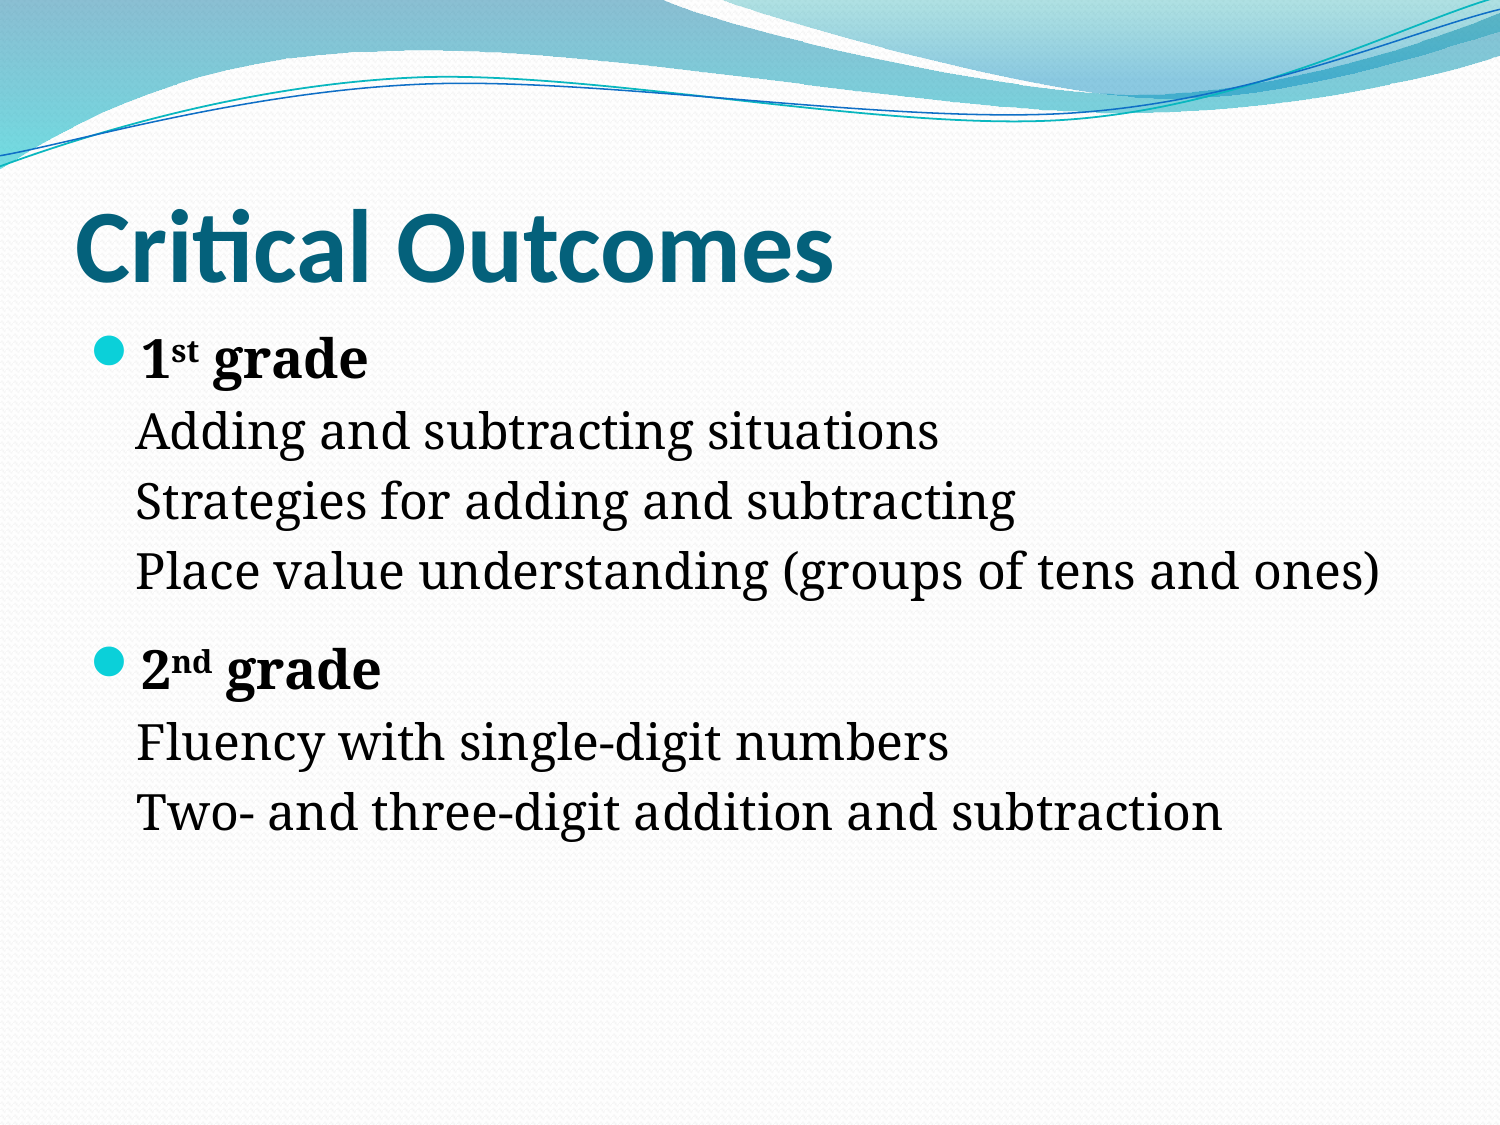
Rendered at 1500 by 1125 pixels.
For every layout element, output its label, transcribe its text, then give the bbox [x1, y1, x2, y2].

title Critical Outcomes [75, 115, 1425, 303]
list 1st grade Adding and subtracting situations Strategies for adding and subtracting Place value understanding (groups of tens and ones) 2nd grade Fluency with single-digit numbers Two- and three-digit addition and subtraction [75, 317, 1425, 1038]
